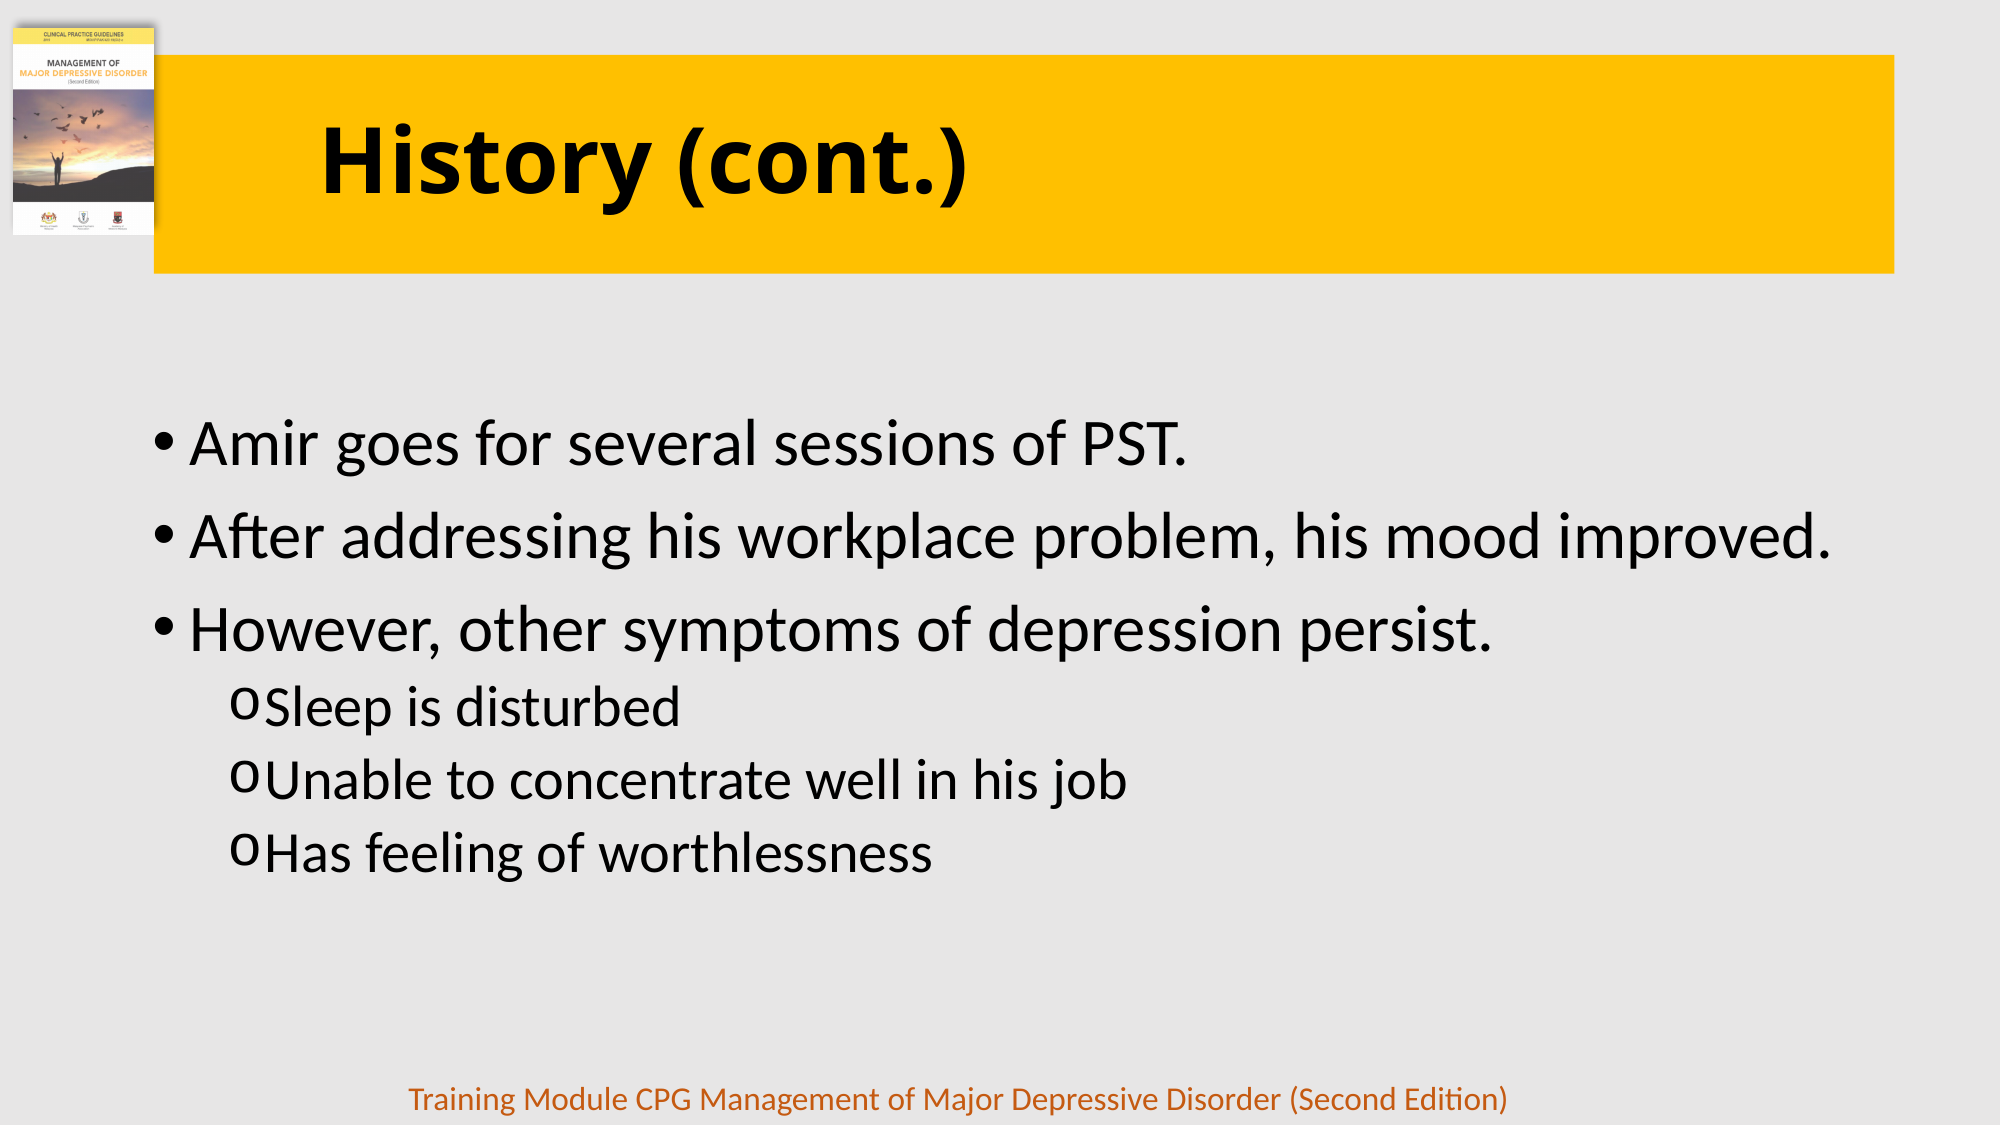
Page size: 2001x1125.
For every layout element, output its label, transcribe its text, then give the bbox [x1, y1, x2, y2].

title History (cont.) [153, 54, 1895, 274]
text_box Training Module CPG Management of Major Depressive Disorder (Second Edition) [393, 1069, 1775, 1125]
list Amir goes for several sessions of PST. After addressing his workplace problem, his mood improved. However, other symptoms of depression persist. Sleep is disturbed Unable to concentrate well in his job Has feeling of worthlessness [137, 299, 1863, 1014]
picture [13, 28, 154, 235]
